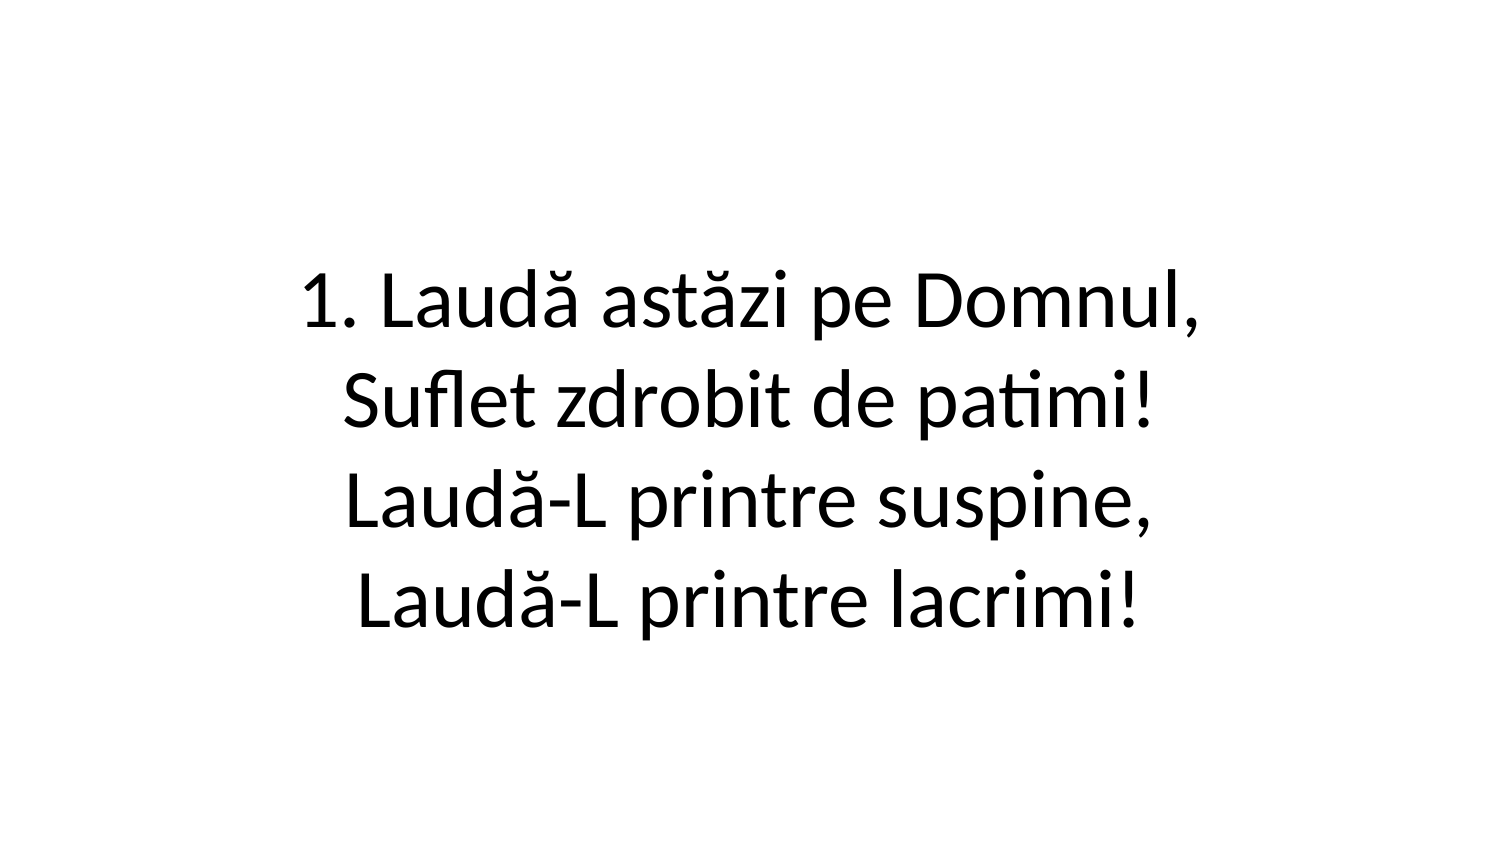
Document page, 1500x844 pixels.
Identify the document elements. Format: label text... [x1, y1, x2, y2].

text_box 1. Laudă astăzi pe Domnul, Suflet zdrobit de patimi! Laudă-L printre suspine, Laudă-L printre lacrimi! [282, 192, 1218, 652]
